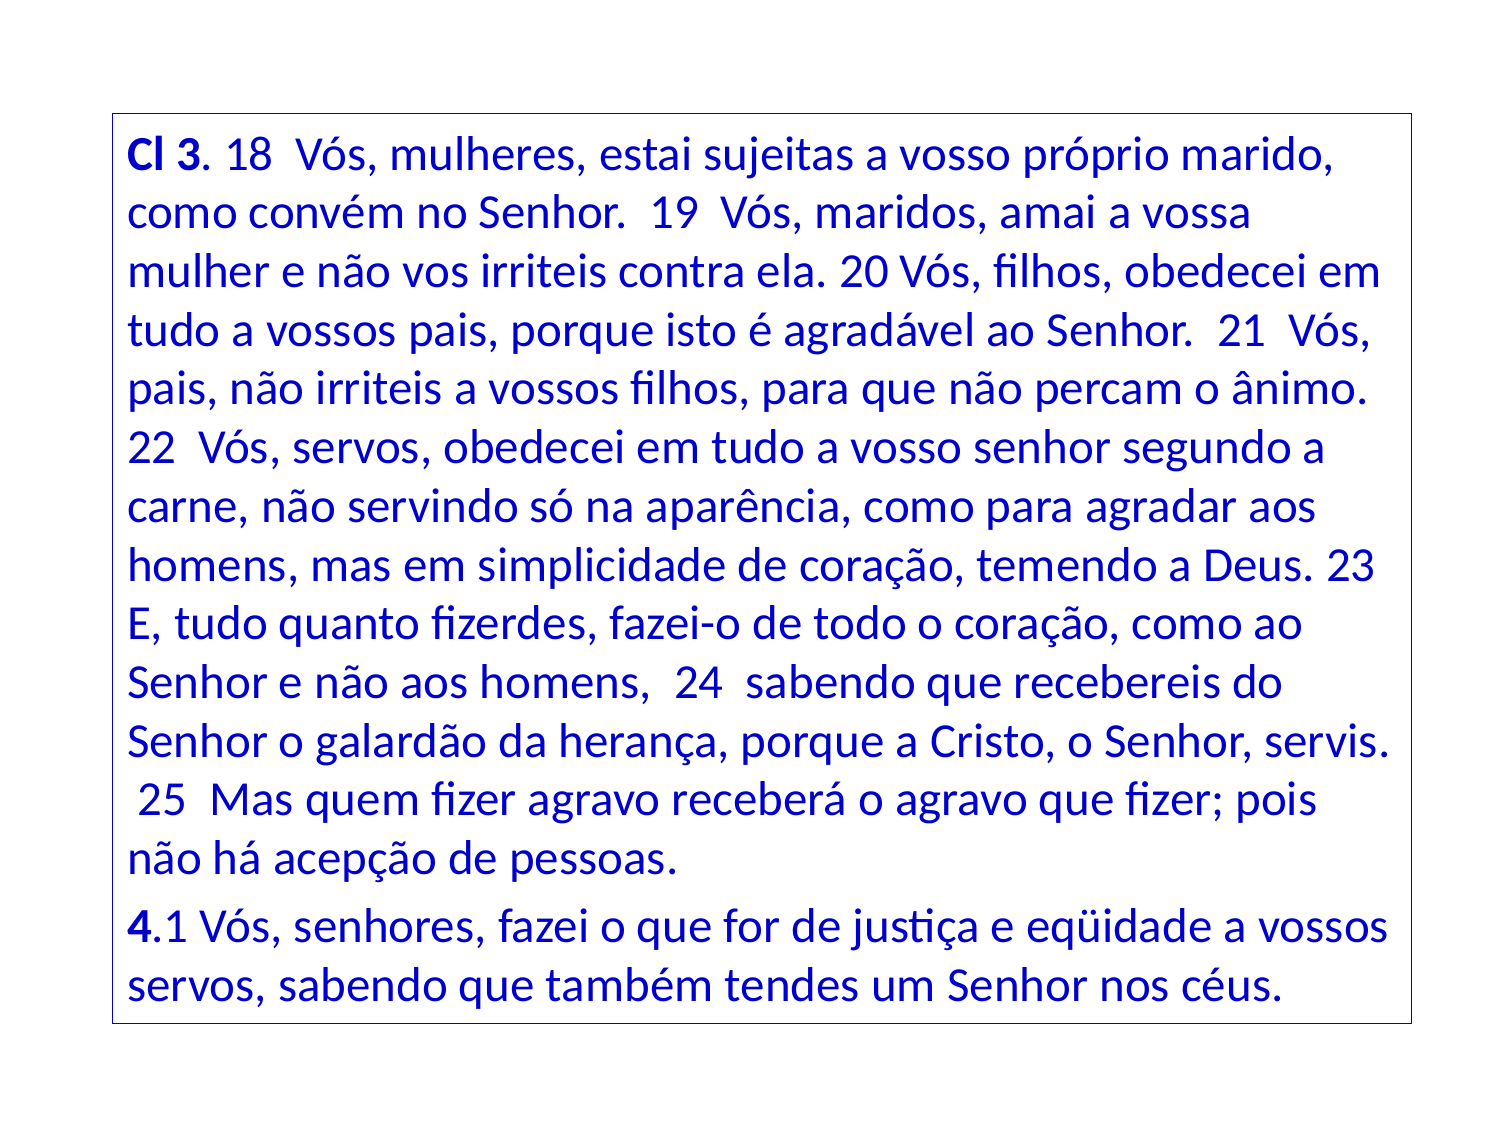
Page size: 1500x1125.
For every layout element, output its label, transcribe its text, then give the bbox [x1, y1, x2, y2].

list Cl 3. 18 Vós, mulheres, estai sujeitas a vosso próprio marido, como convém no Senhor. 19 Vós, maridos, amai a vossa mulher e não vos irriteis contra ela. 20 Vós, filhos, obedecei em tudo a vossos pais, porque isto é agradável ao Senhor. 21 Vós, pais, não irriteis a vossos filhos, para que não percam o ânimo. 22 Vós, servos, obedecei em tudo a vosso senhor segundo a carne, não servindo só na aparência, como para agradar aos homens, mas em simplicidade de coração, temendo a Deus. 23 E, tudo quanto fizerdes, fazei-o de todo o coração, como ao Senhor e não aos homens, 24 sabendo que recebereis do Senhor o galardão da herança, porque a Cristo, o Senhor, servis. 25 Mas quem fizer agravo receberá o agravo que fizer; pois não há acepção de pessoas. 4.1 Vós, senhores, fazei o que for de justiça e eqüidade a vossos servos, sabendo que também tendes um Senhor nos céus. [112, 113, 1412, 1024]
